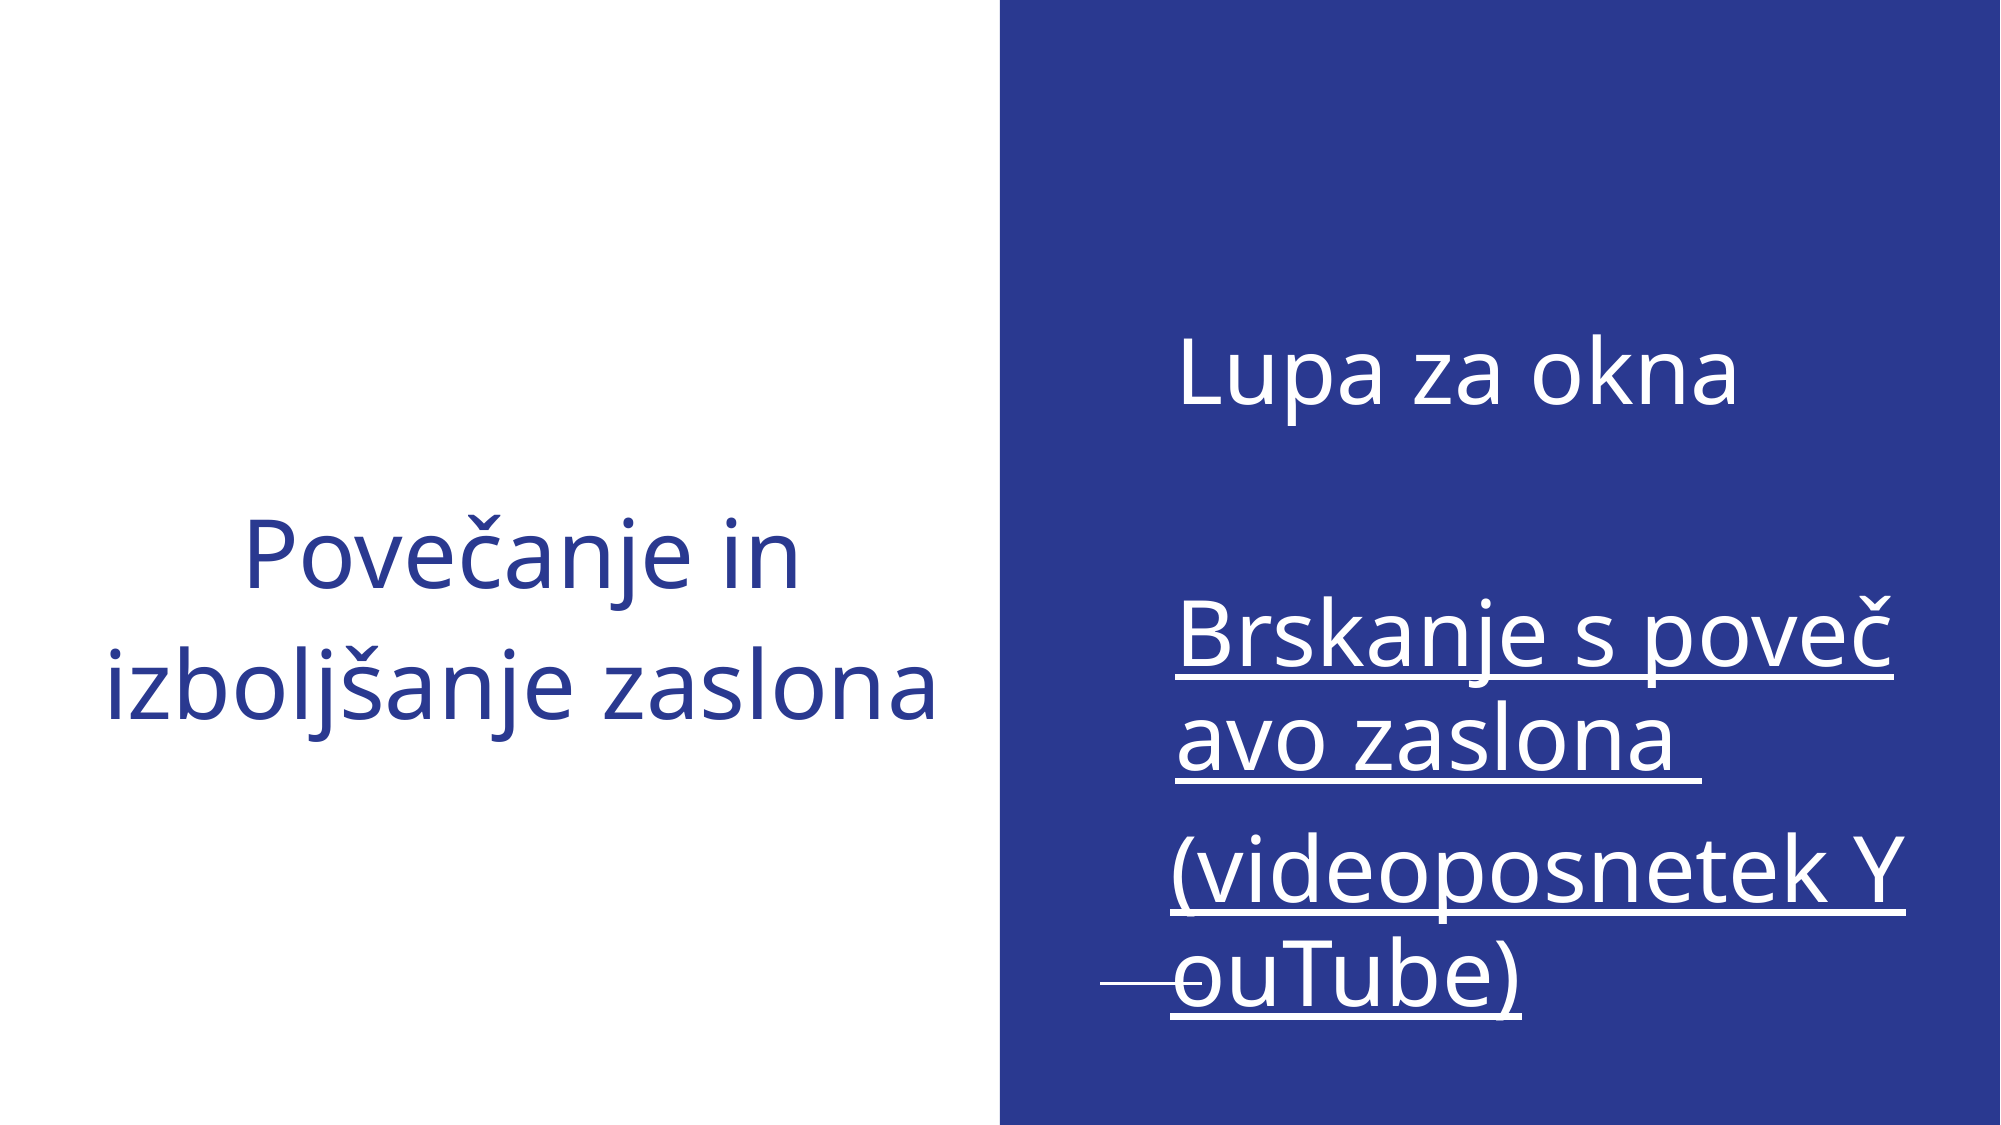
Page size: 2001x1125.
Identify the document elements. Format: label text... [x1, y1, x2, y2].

list Lupa za okna Brskanje s povečavo zaslona (videoposnetek YouTube) [1080, 158, 1920, 967]
title Povečanje in izboljšanje zaslona [80, 370, 966, 755]
